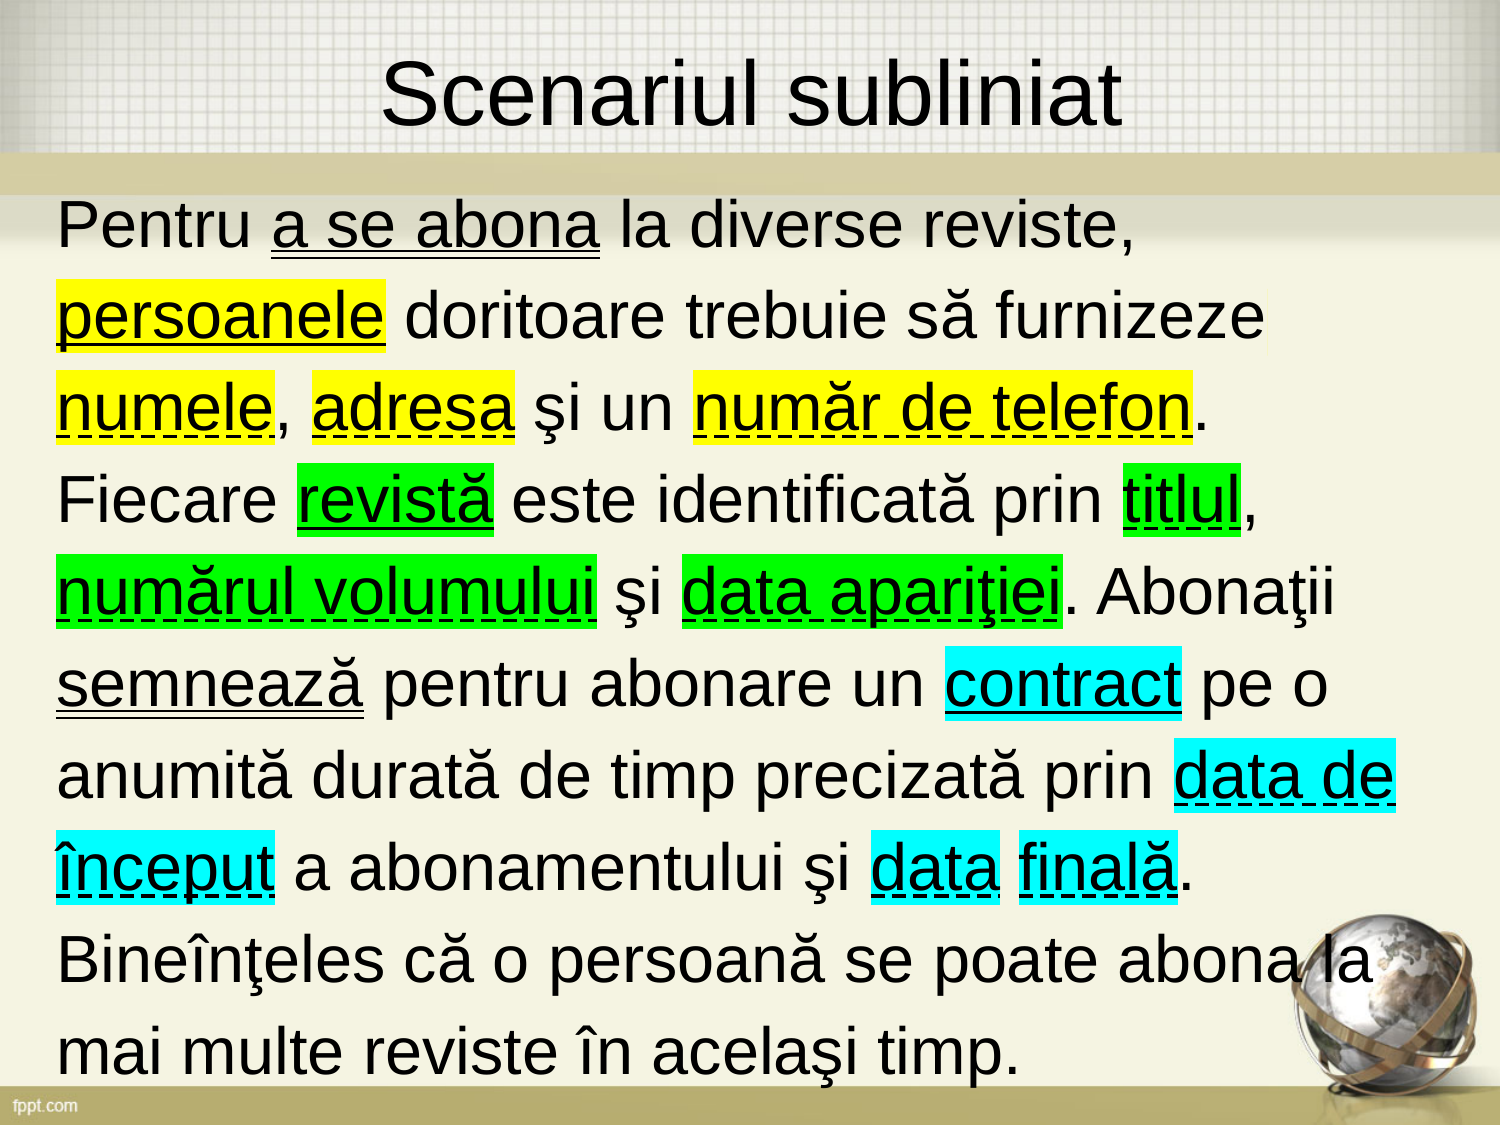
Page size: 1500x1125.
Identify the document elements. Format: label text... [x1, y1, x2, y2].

picture [0, 0, 1500, 1125]
title Scenariul subliniat [76, 0, 1427, 160]
list Pentru a se abona la diverse reviste, persoanele doritoare trebuie să furnizeze numele, adresa şi un număr de telefon. Fiecare revistă este identificată prin titlul, numărul volumului şi data apariţiei. Abonaţii semnează pentru abonare un contract pe o anumită durată de timp precizată prin data de început a abonamentului şi data finală. Bineînţeles că o persoană se poate abona la mai multe reviste în acelaşi timp. [41, 160, 1447, 904]
